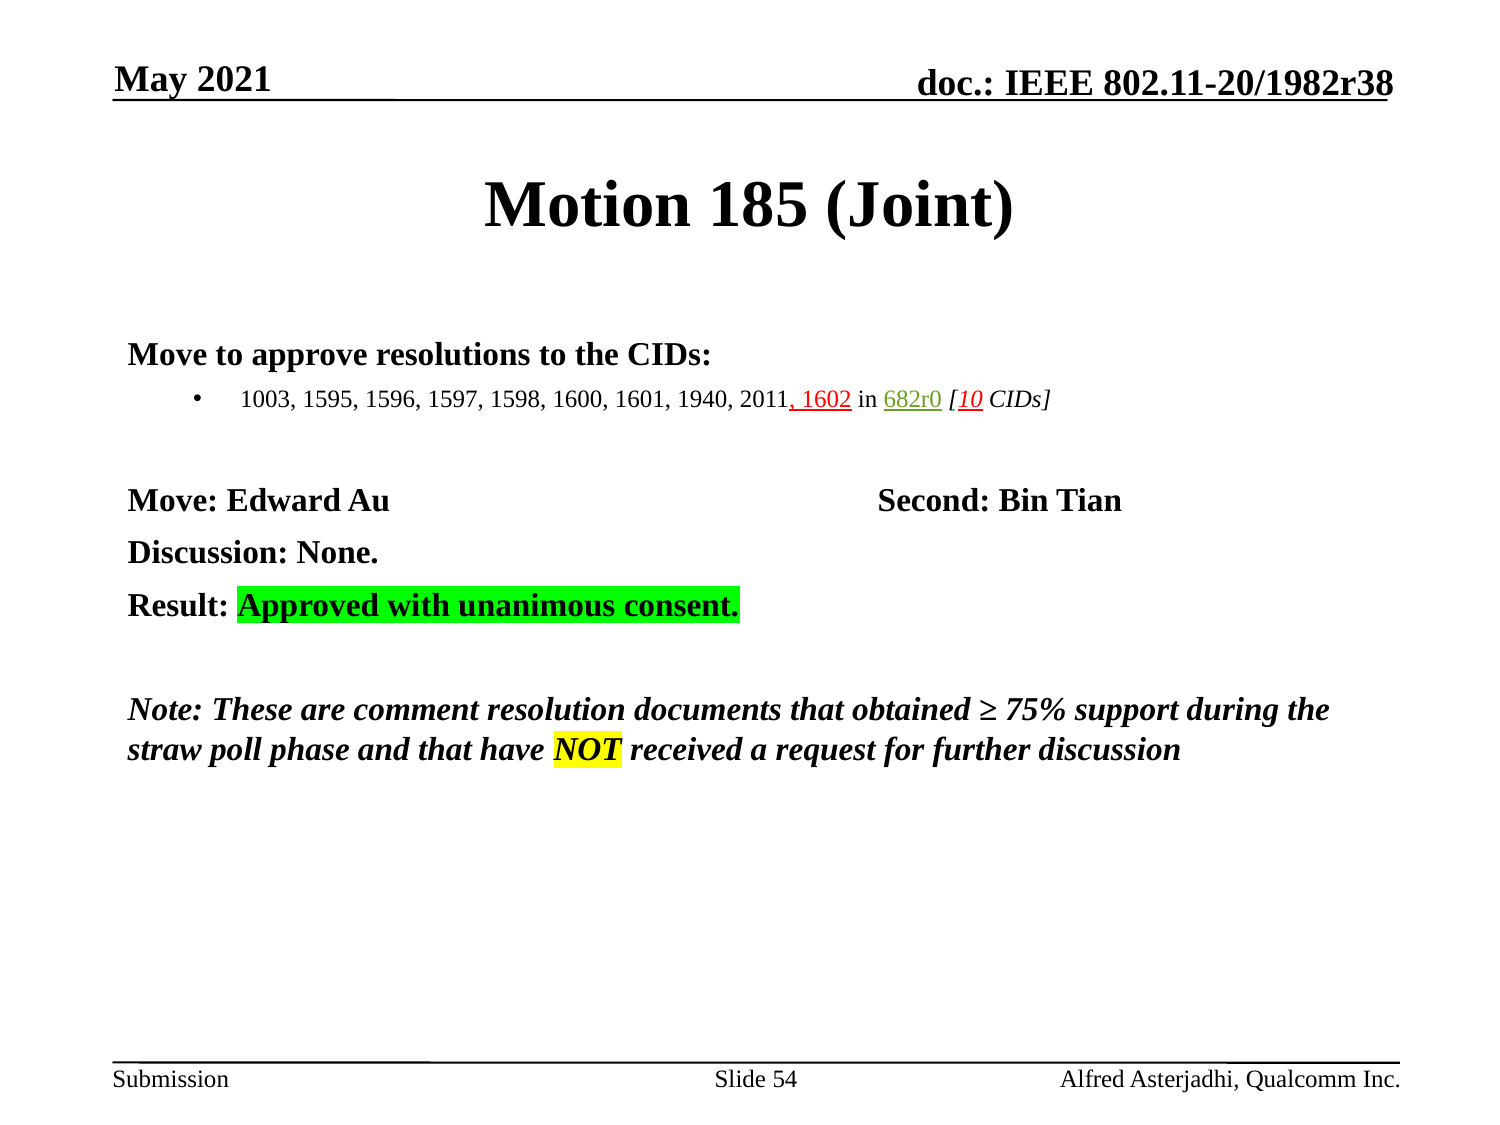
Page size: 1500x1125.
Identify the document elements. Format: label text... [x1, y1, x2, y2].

title Motion 185 (Joint) [112, 112, 1388, 288]
slide_number Slide 54 [712, 1061, 800, 1123]
footer Alfred Asterjadhi, Qualcomm Inc. [878, 1061, 1402, 1093]
list Move to approve resolutions to the CIDs: 1003, 1595, 1596, 1597, 1598, 1600, 1601, 1940, 2011, 1602 in 682r0 [10 CIDs] Move: Edward Au Second: Bin Tian Discussion: None. Result: Approved with unanimous consent. Note: These are comment resolution documents that obtained ≥ 75% support during the straw poll phase and that have NOT received a request for further discussion [112, 324, 1388, 1000]
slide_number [114, 54, 423, 100]
